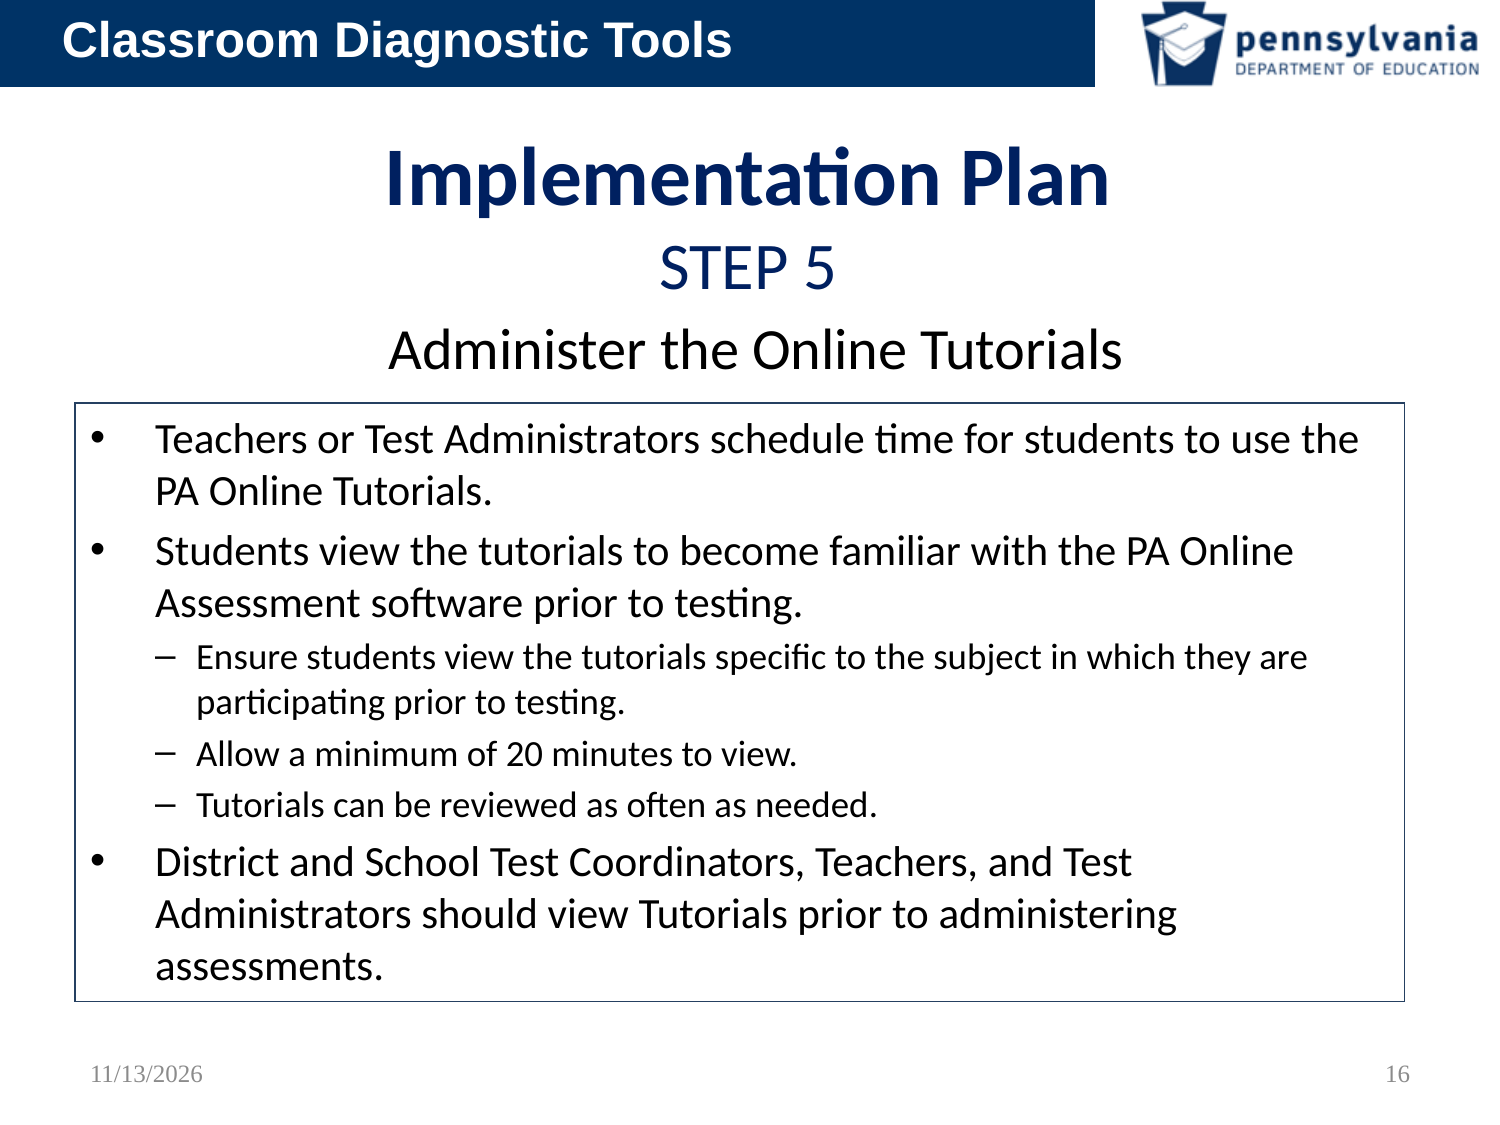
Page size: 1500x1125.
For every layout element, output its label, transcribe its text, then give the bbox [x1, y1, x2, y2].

list Teachers or Test Administrators schedule time for students to use the PA Online Tutorials. Students view the tutorials to become familiar with the PA Online Assessment software prior to testing. Ensure students view the tutorials specific to the subject in which they are participating prior to testing. Allow a minimum of 20 minutes to view. Tutorials can be reviewed as often as needed. District and School Test Coordinators, Teachers, and Test Administrators should view Tutorials prior to administering assessments. [74, 402, 1405, 1002]
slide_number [75, 1042, 425, 1103]
slide_number 16 [1074, 1042, 1425, 1103]
title Implementation Plan STEP 5 Administer the Online Tutorials [73, 146, 1424, 359]
picture [1134, 0, 1485, 90]
